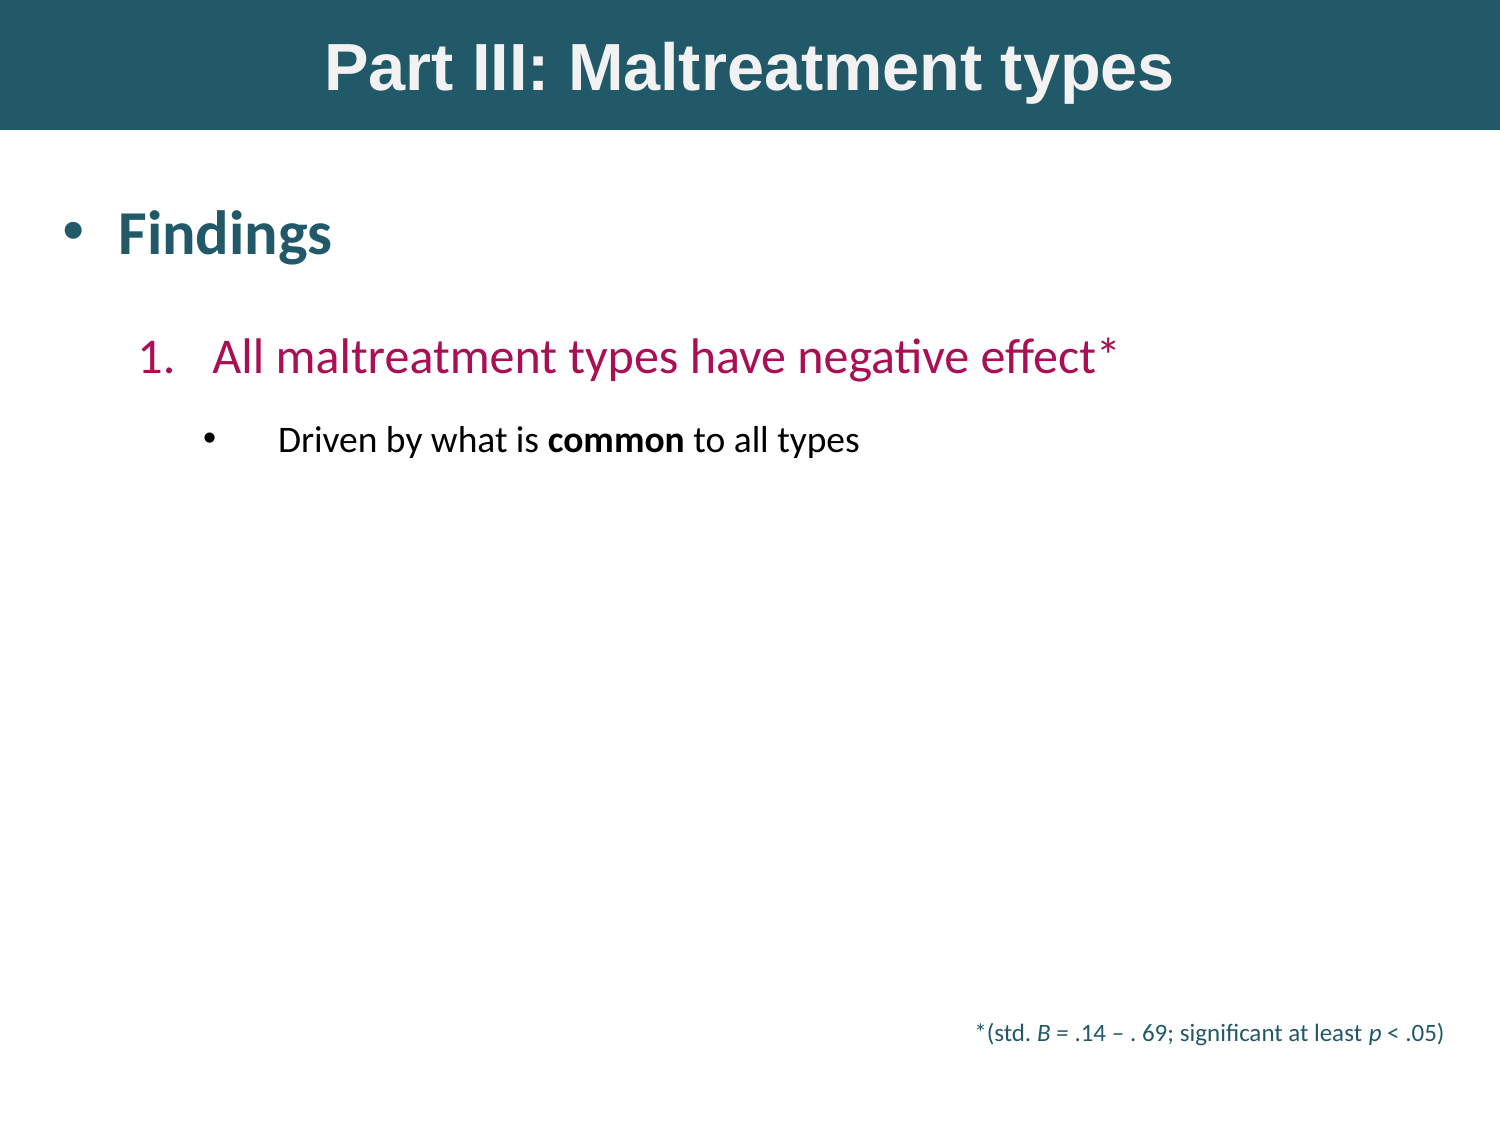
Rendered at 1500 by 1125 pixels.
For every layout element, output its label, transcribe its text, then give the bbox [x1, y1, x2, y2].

text_box *(std. B = .14 – . 69; significant at least p < .05) [412, 1009, 1460, 1055]
text_box Part III: Maltreatment types [0, 0, 1500, 130]
list Findings All maltreatment types have negative effect* Driven by what is common to all types [47, 185, 1408, 1010]
